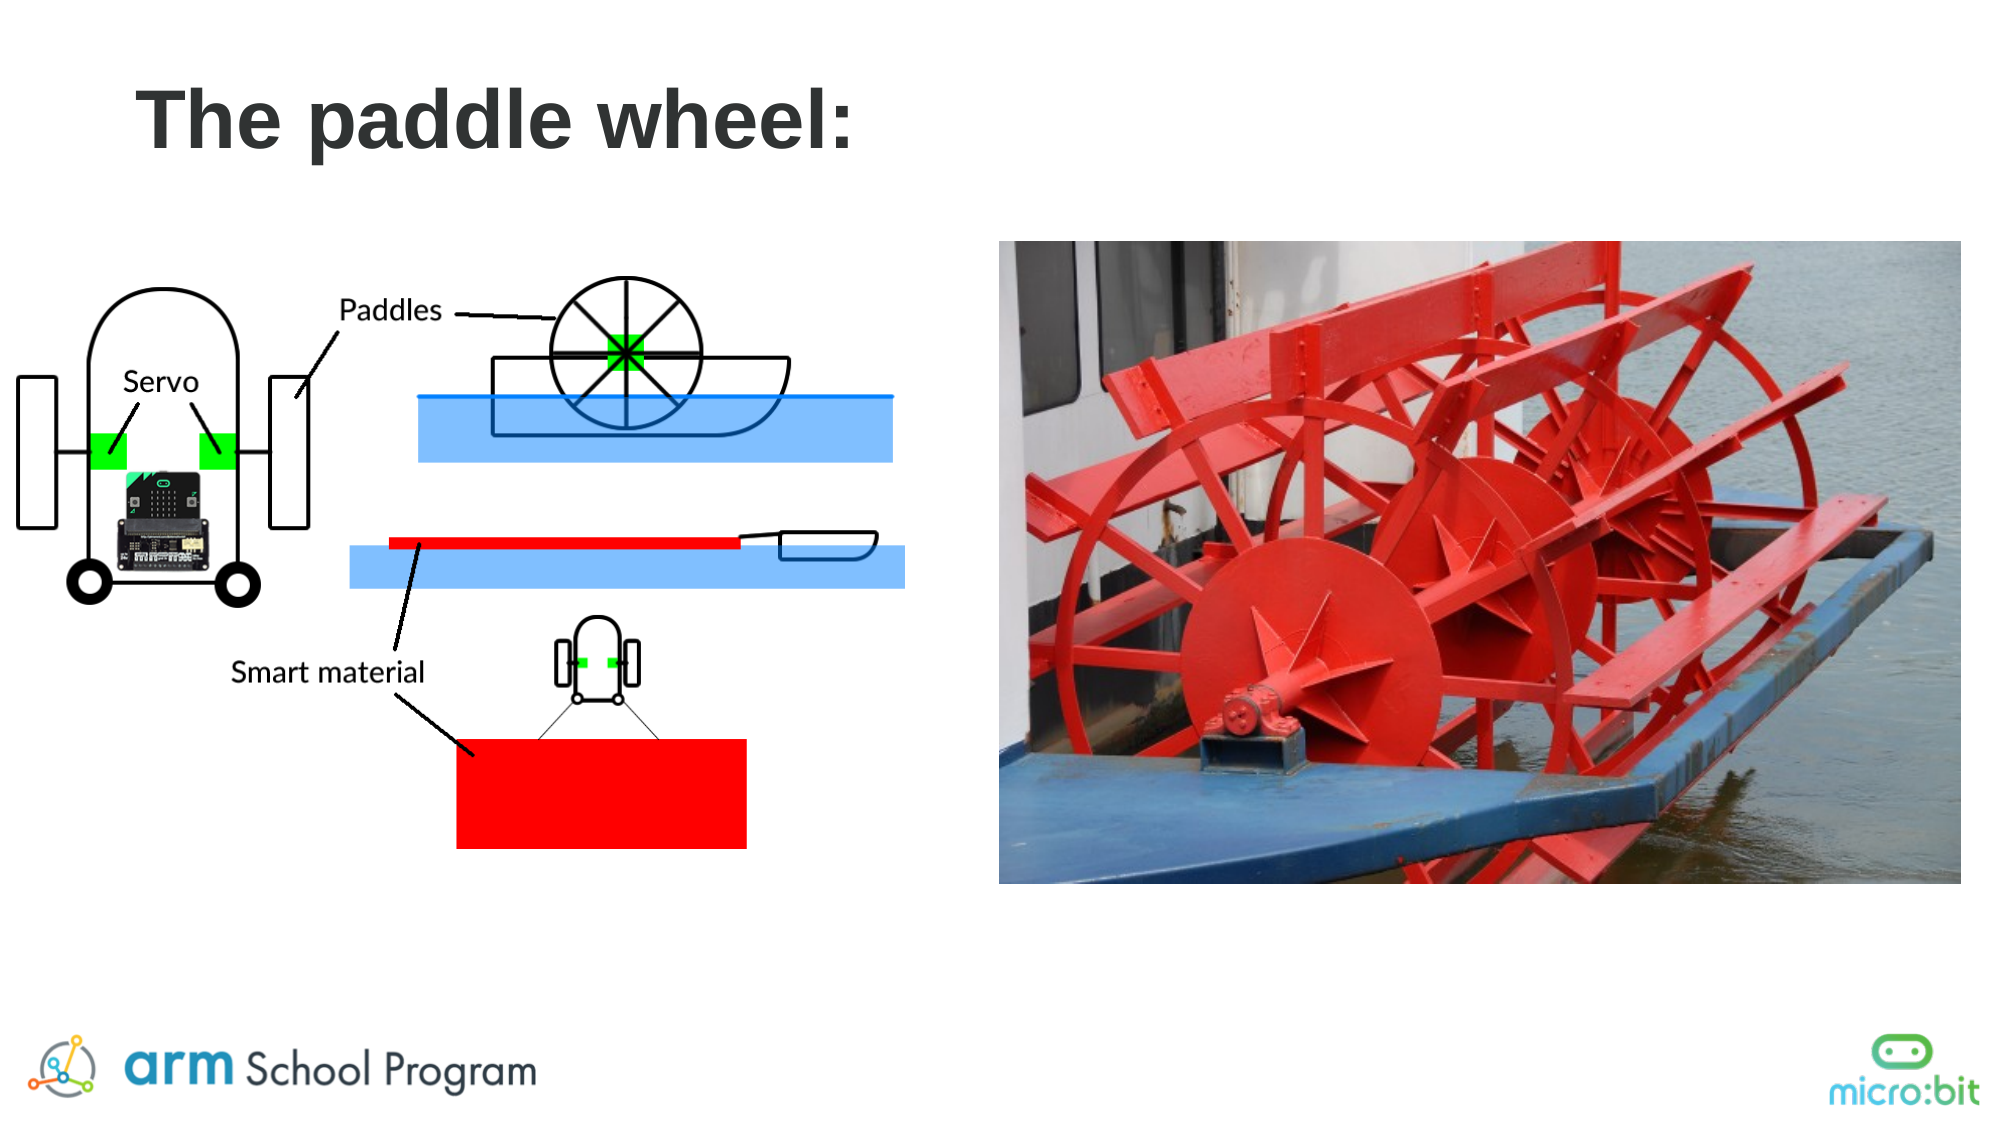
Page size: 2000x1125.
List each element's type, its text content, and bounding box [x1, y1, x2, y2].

picture [1829, 1029, 1980, 1106]
title The paddle wheel: [135, 58, 1798, 151]
picture [20, 1029, 545, 1107]
picture [999, 241, 1961, 884]
picture [16, 276, 905, 849]
